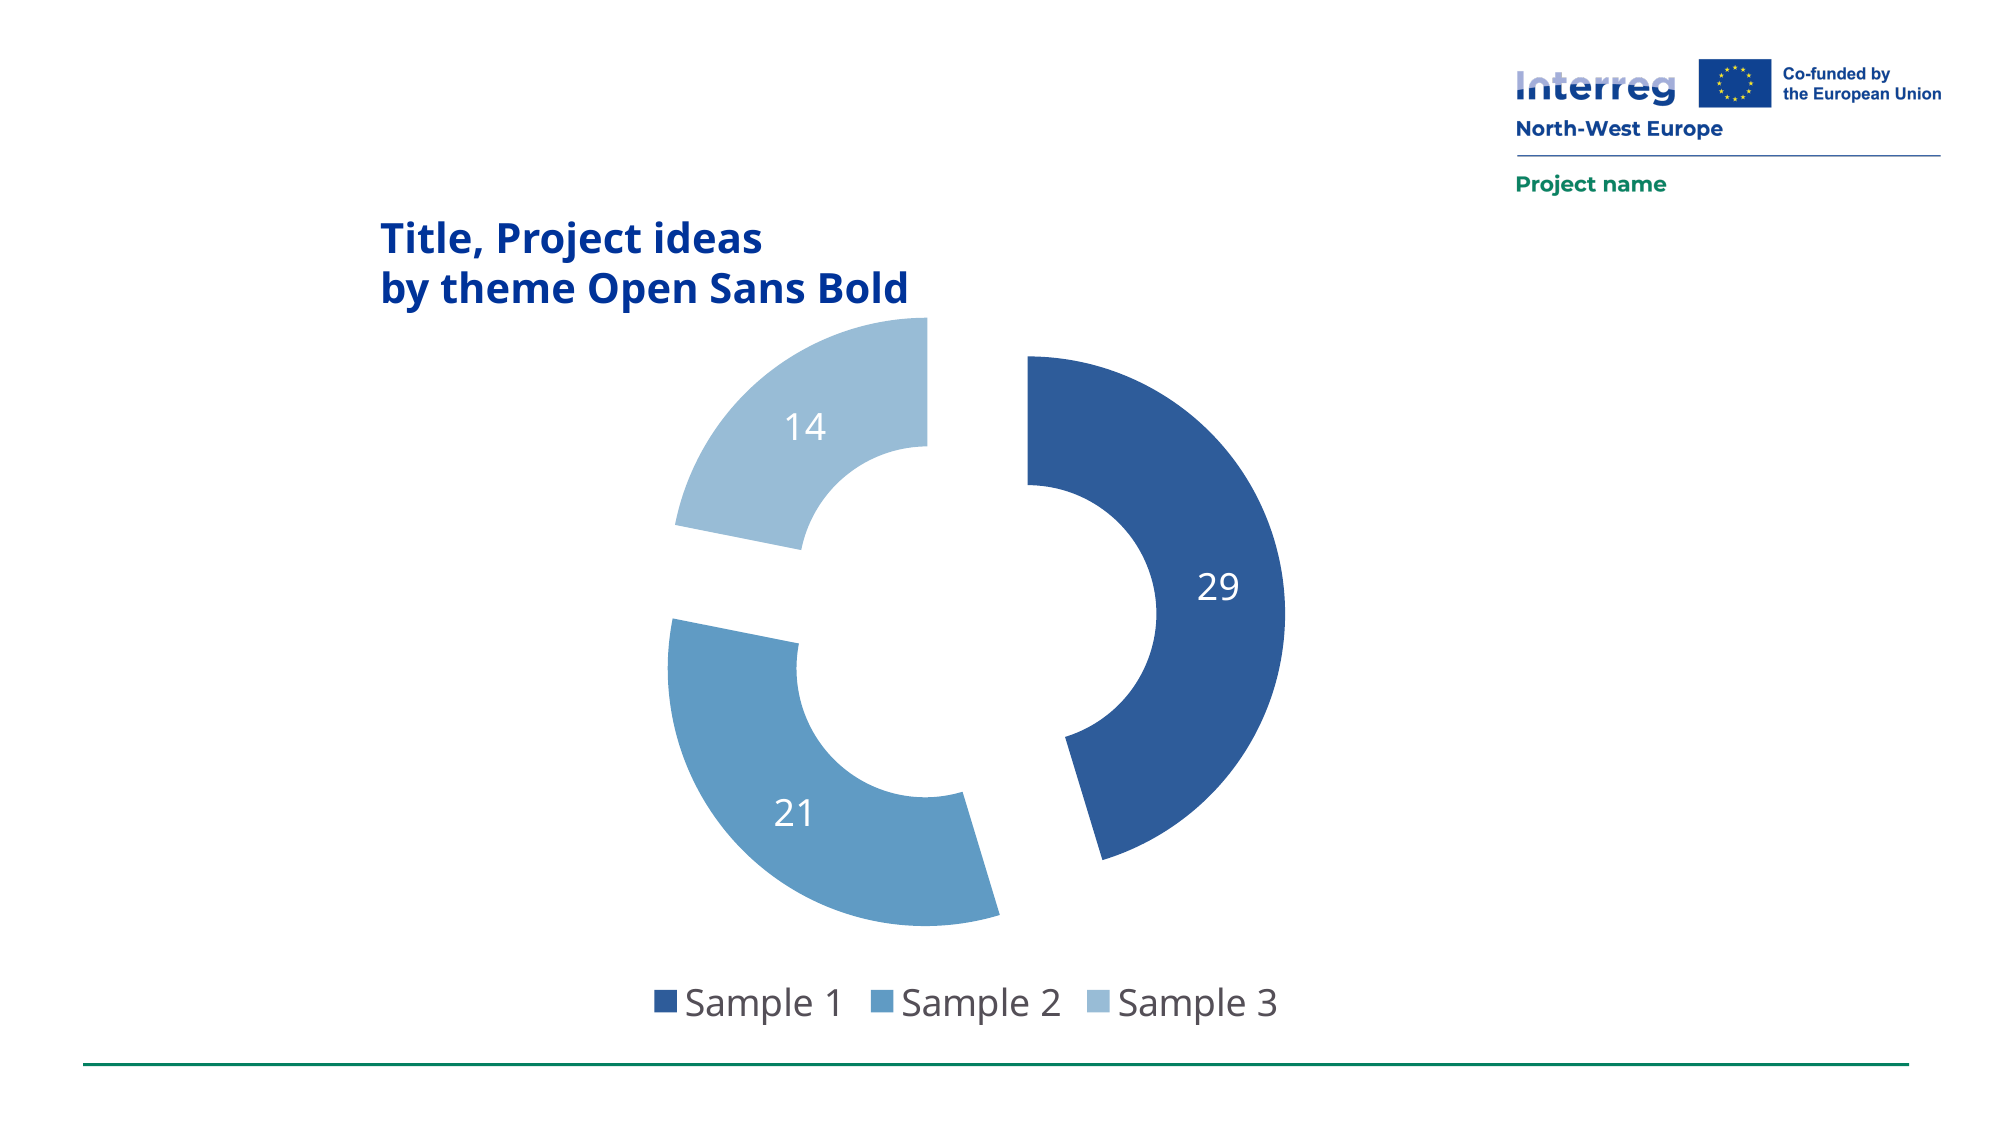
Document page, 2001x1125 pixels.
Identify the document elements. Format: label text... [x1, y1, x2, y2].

chart [407, 288, 1526, 1035]
picture [1458, 0, 2000, 251]
text_box Title, Project ideas by theme Open Sans Bold [365, 204, 1109, 352]
